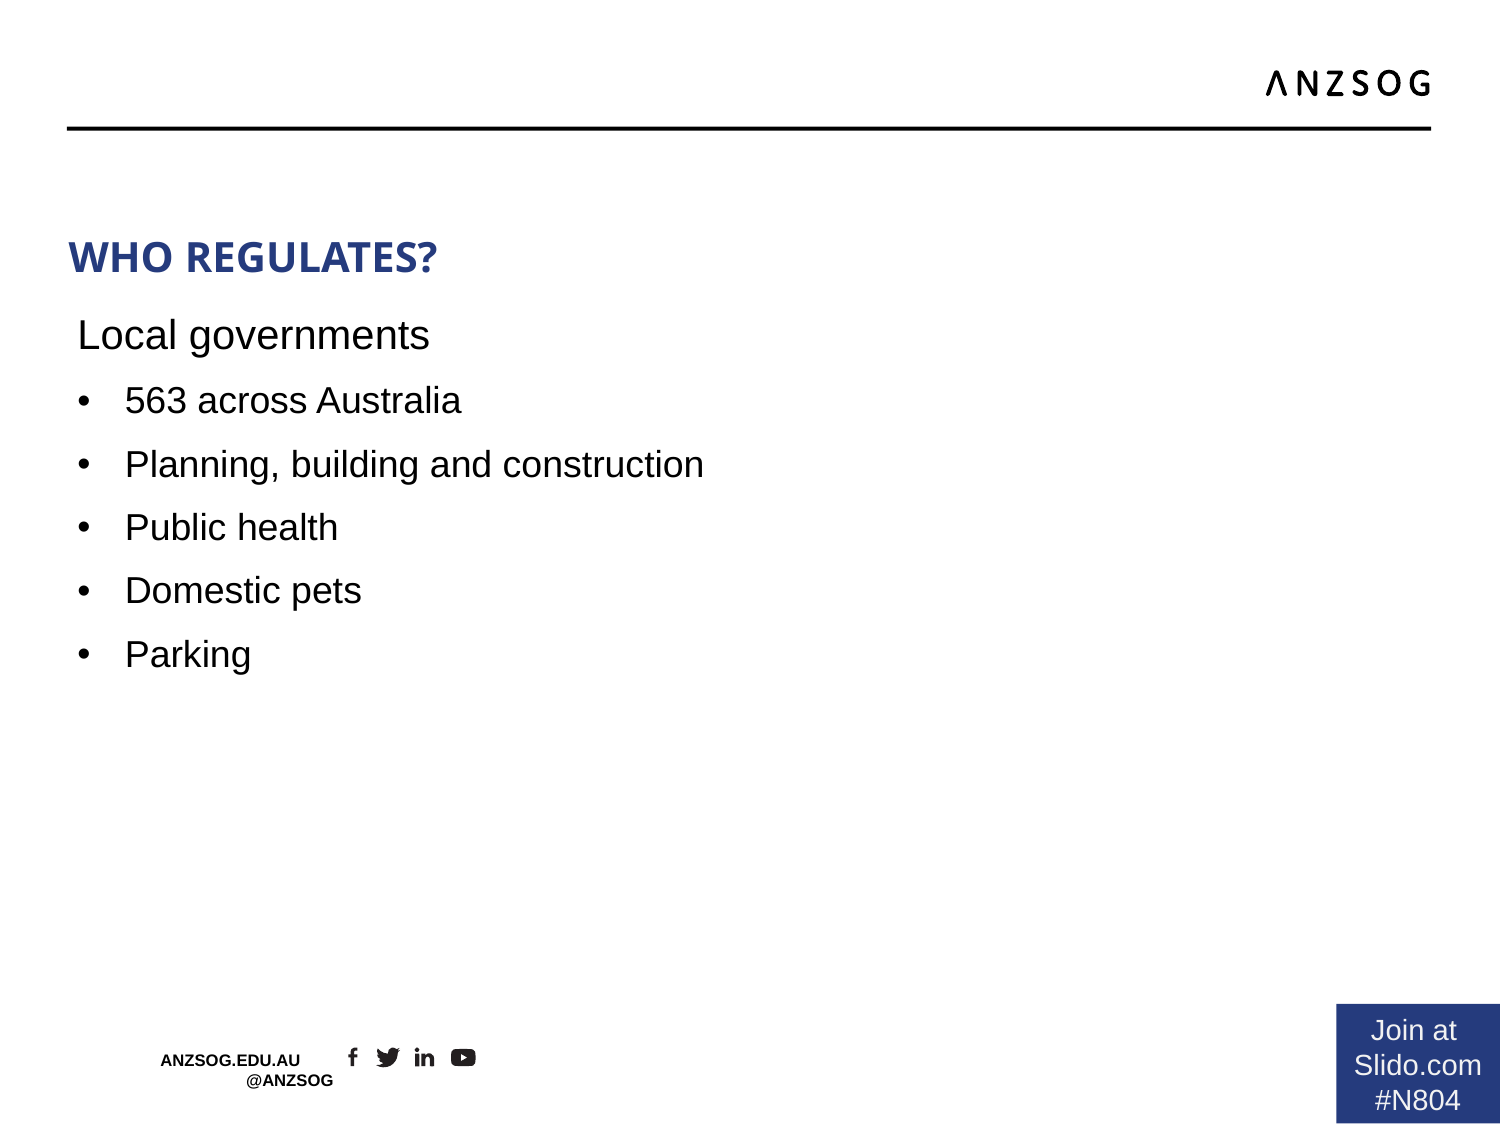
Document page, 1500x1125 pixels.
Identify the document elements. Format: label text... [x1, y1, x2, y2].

title Who regulates? [53, 138, 1430, 289]
list Local governments 563 across Australia Planning, building and construction Public health Domestic pets Parking [62, 302, 1311, 938]
text_box Join at Slido.com #N804 [1336, 1003, 1500, 1124]
